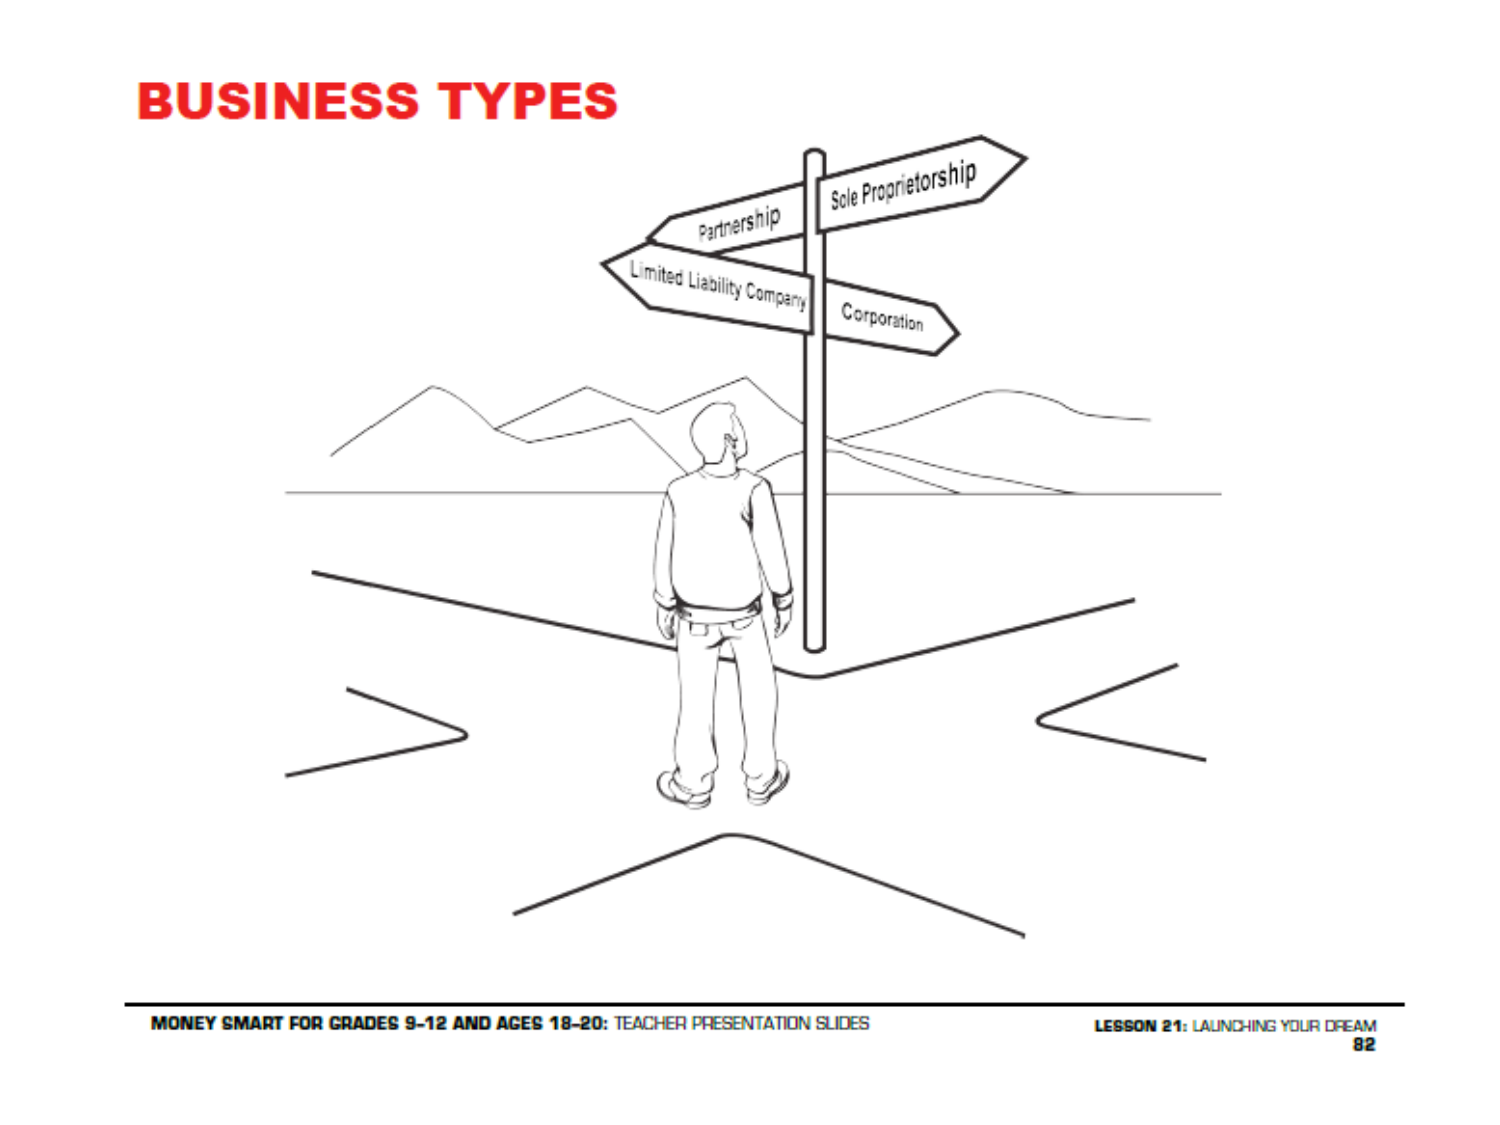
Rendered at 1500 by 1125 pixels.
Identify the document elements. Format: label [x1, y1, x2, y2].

picture [74, 27, 1438, 1088]
